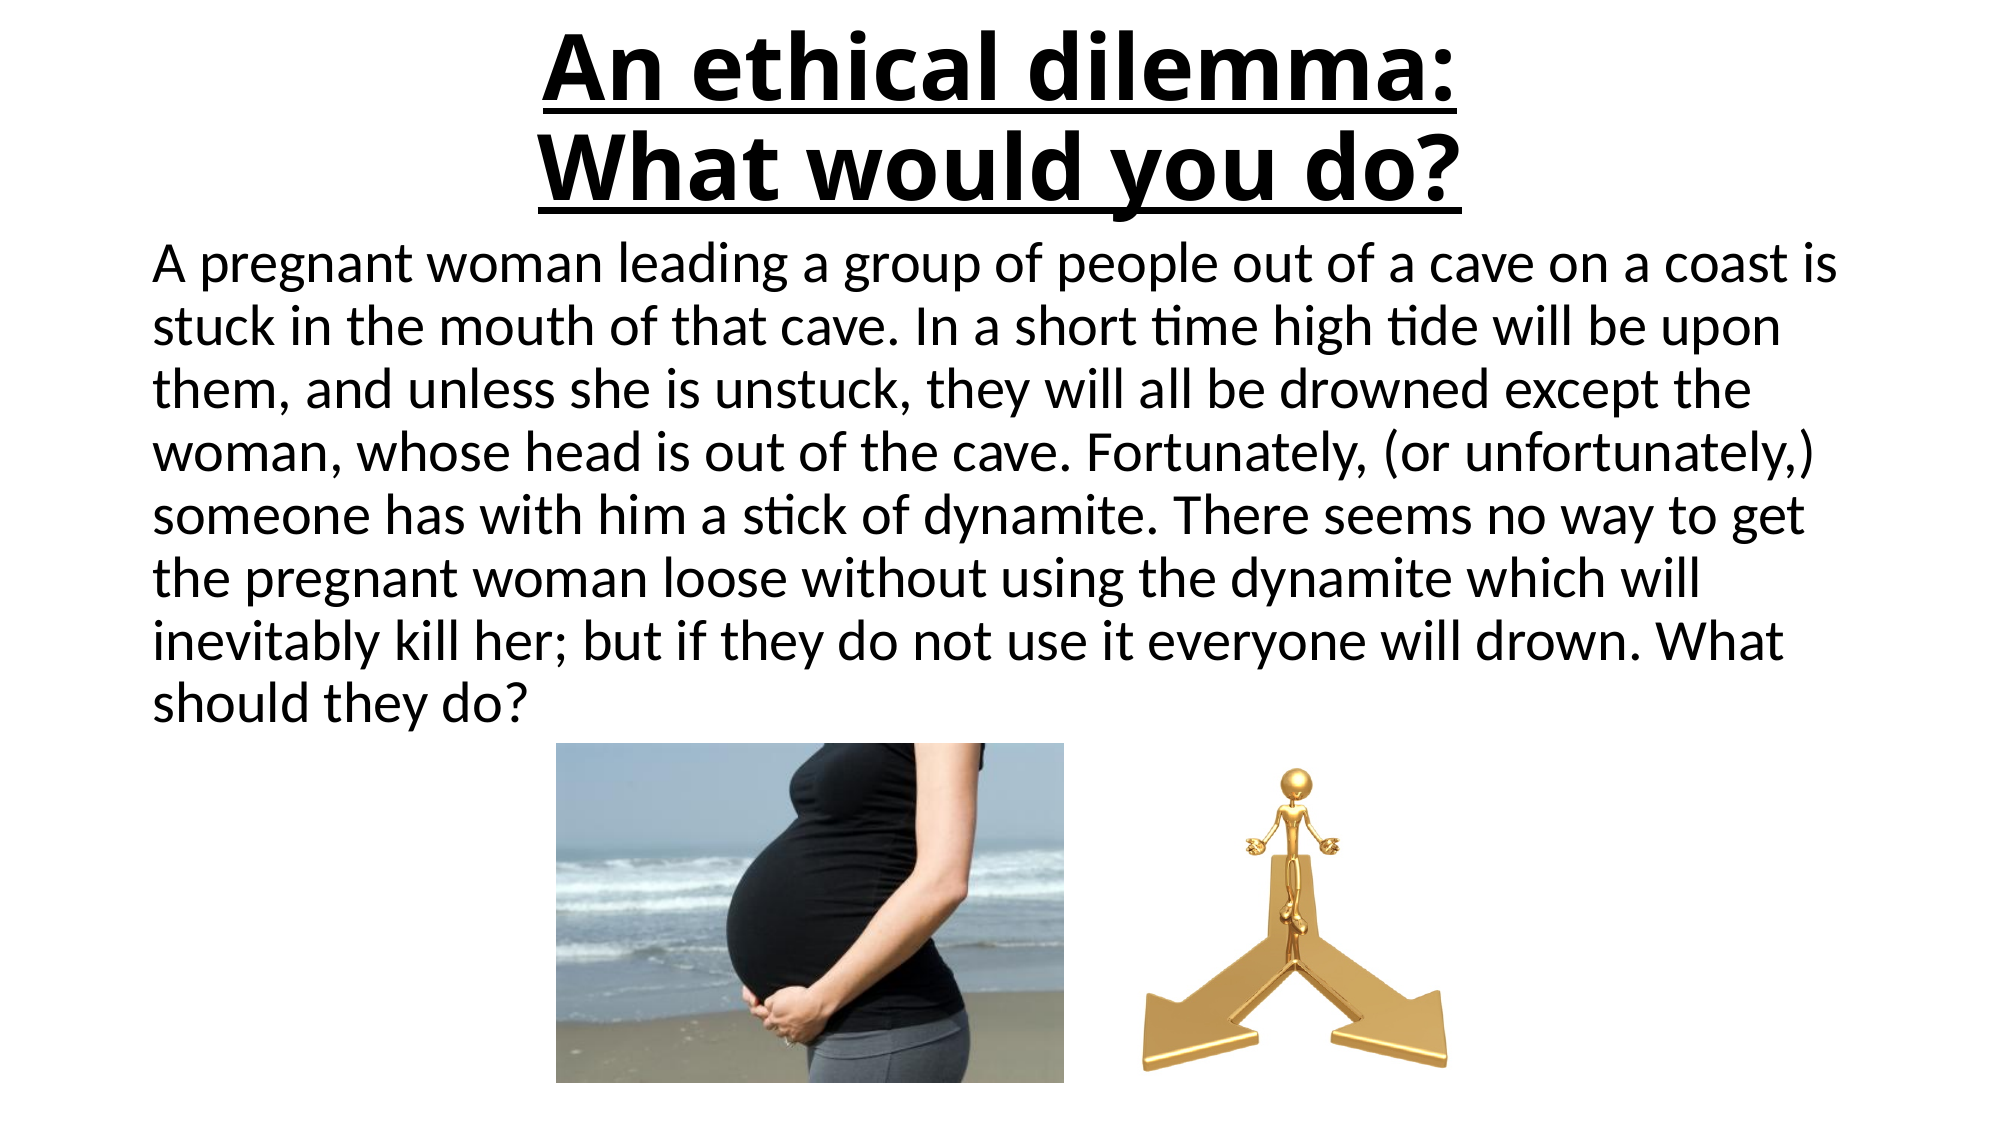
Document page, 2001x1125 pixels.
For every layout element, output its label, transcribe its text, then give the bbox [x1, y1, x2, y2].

picture [556, 743, 1064, 1083]
title An ethical dilemma: What would you do? [137, 11, 1863, 224]
list A pregnant woman leading a group of people out of a cave on a coast is stuck in the mouth of that cave. In a short time high tide will be upon them, and unless she is unstuck, they will all be drowned except the woman, whose head is out of the cave. Fortunately, (or unfortunately,) someone has with him a stick of dynamite. There seems no way to get the pregnant woman loose without using the dynamite which will inevitably kill her; but if they do not use it everyone will drown. What should they do? [137, 224, 1863, 939]
picture [1125, 743, 1465, 1083]
